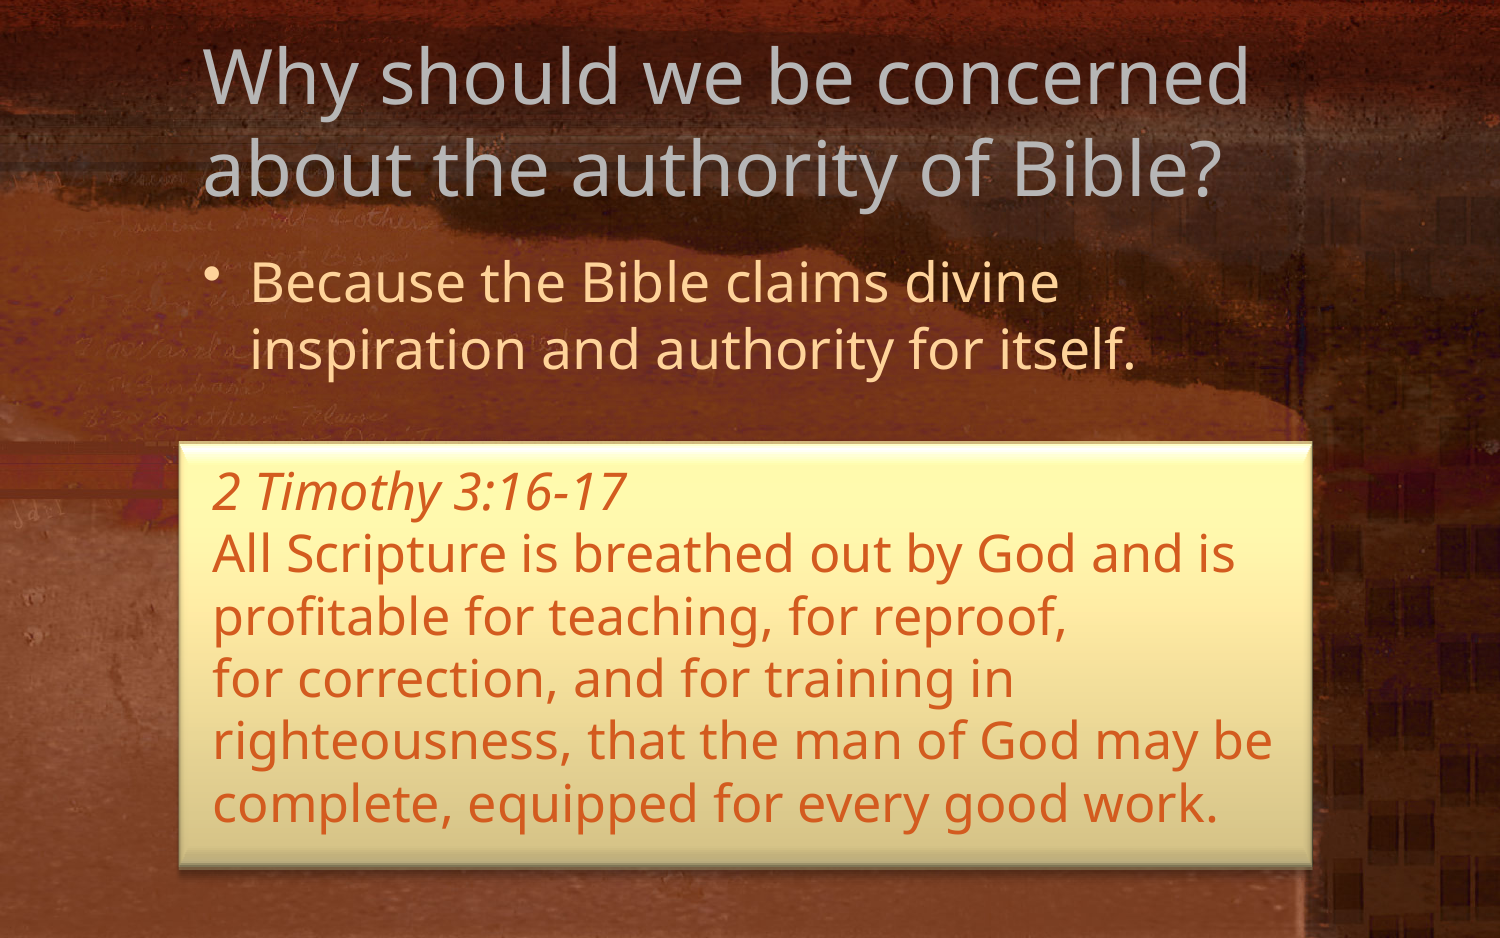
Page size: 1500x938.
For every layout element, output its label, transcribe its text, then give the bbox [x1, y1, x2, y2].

picture [0, 0, 1500, 938]
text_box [155, 416, 1334, 908]
list Because the Bible claims divine inspiration and authority for itself. [187, 239, 1313, 415]
title Why should we be concerned about the authority of Bible? [187, 0, 1313, 239]
